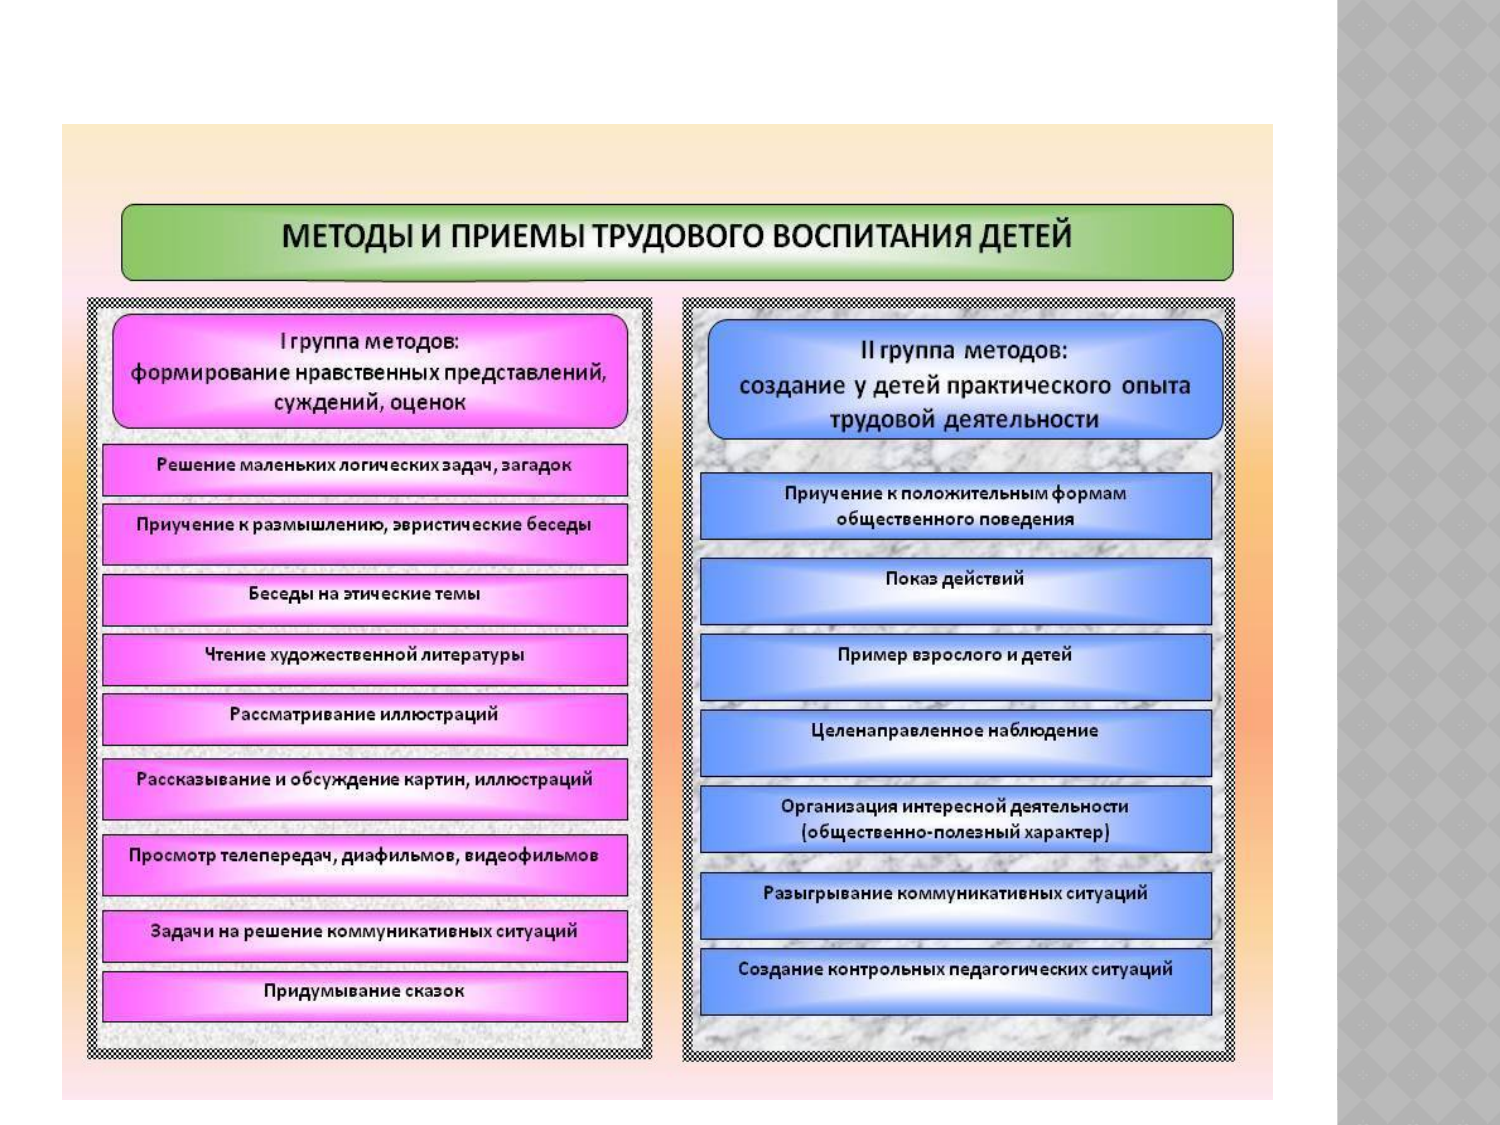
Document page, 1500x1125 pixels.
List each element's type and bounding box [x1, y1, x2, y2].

list [62, 124, 1273, 1101]
